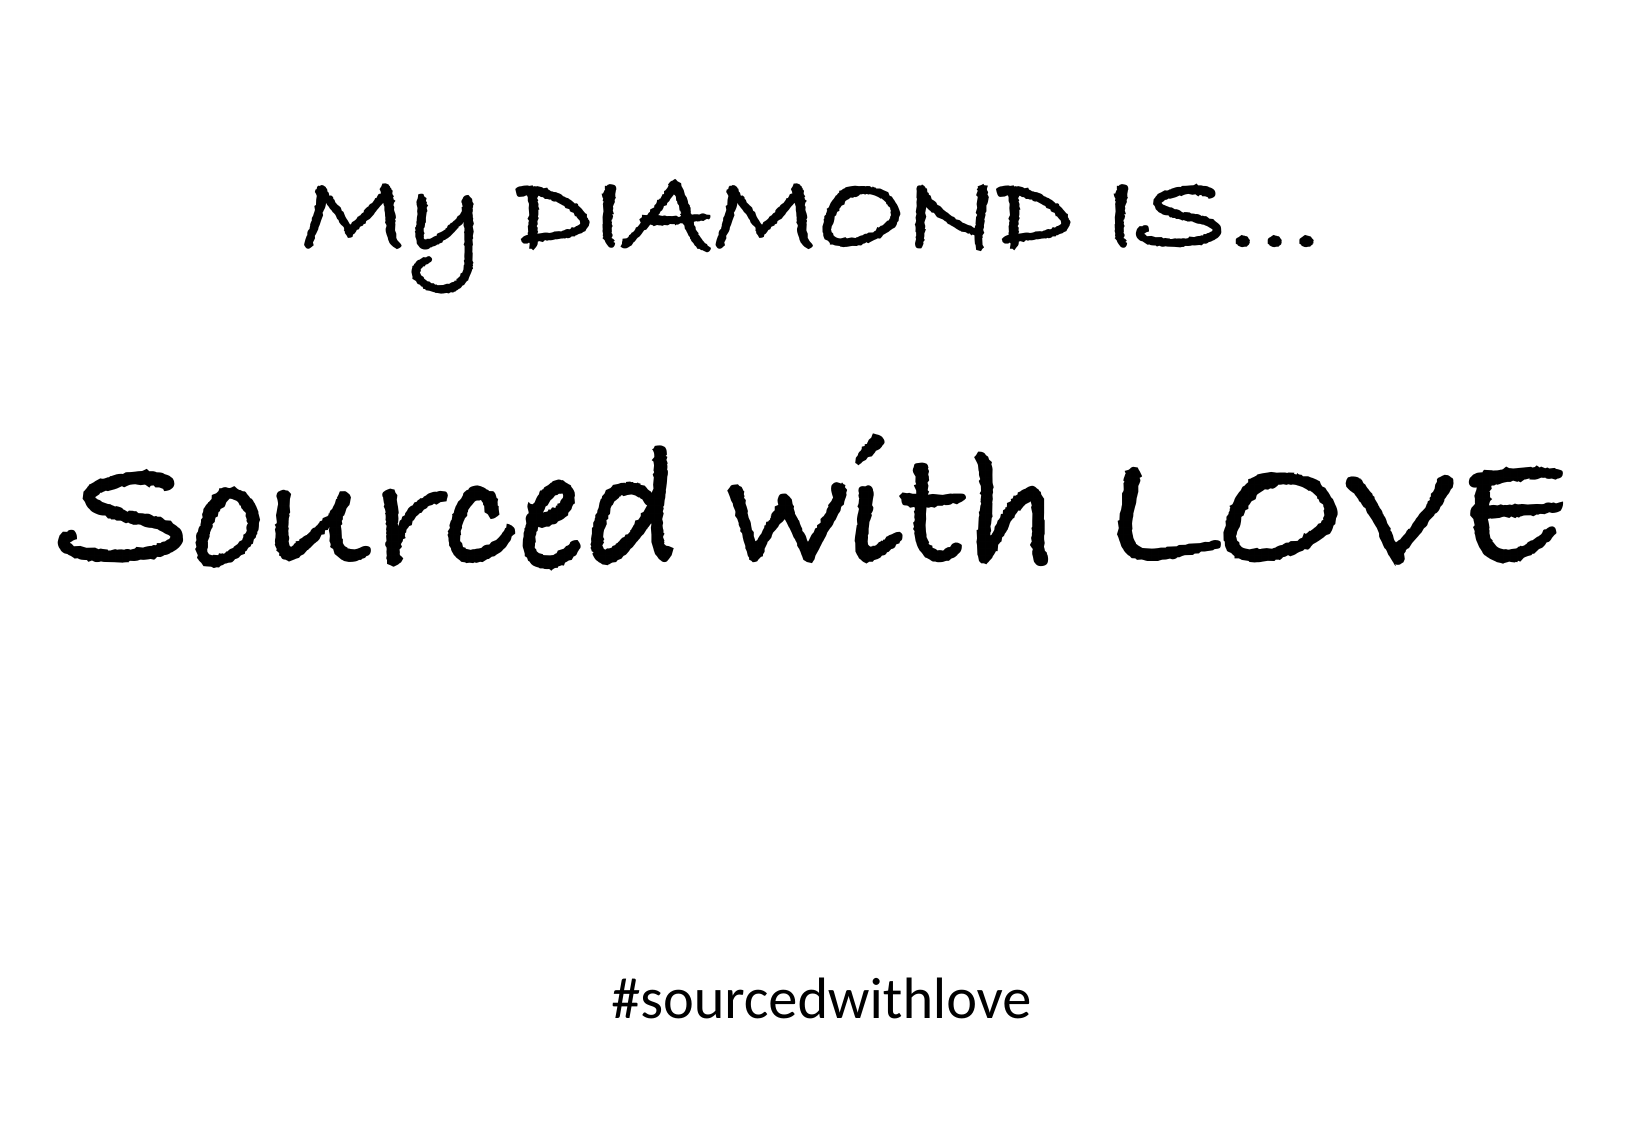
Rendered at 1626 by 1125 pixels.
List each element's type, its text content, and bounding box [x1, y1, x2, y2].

text_box #sourcedwithlove [274, 953, 1369, 1038]
picture [0, 113, 1625, 734]
